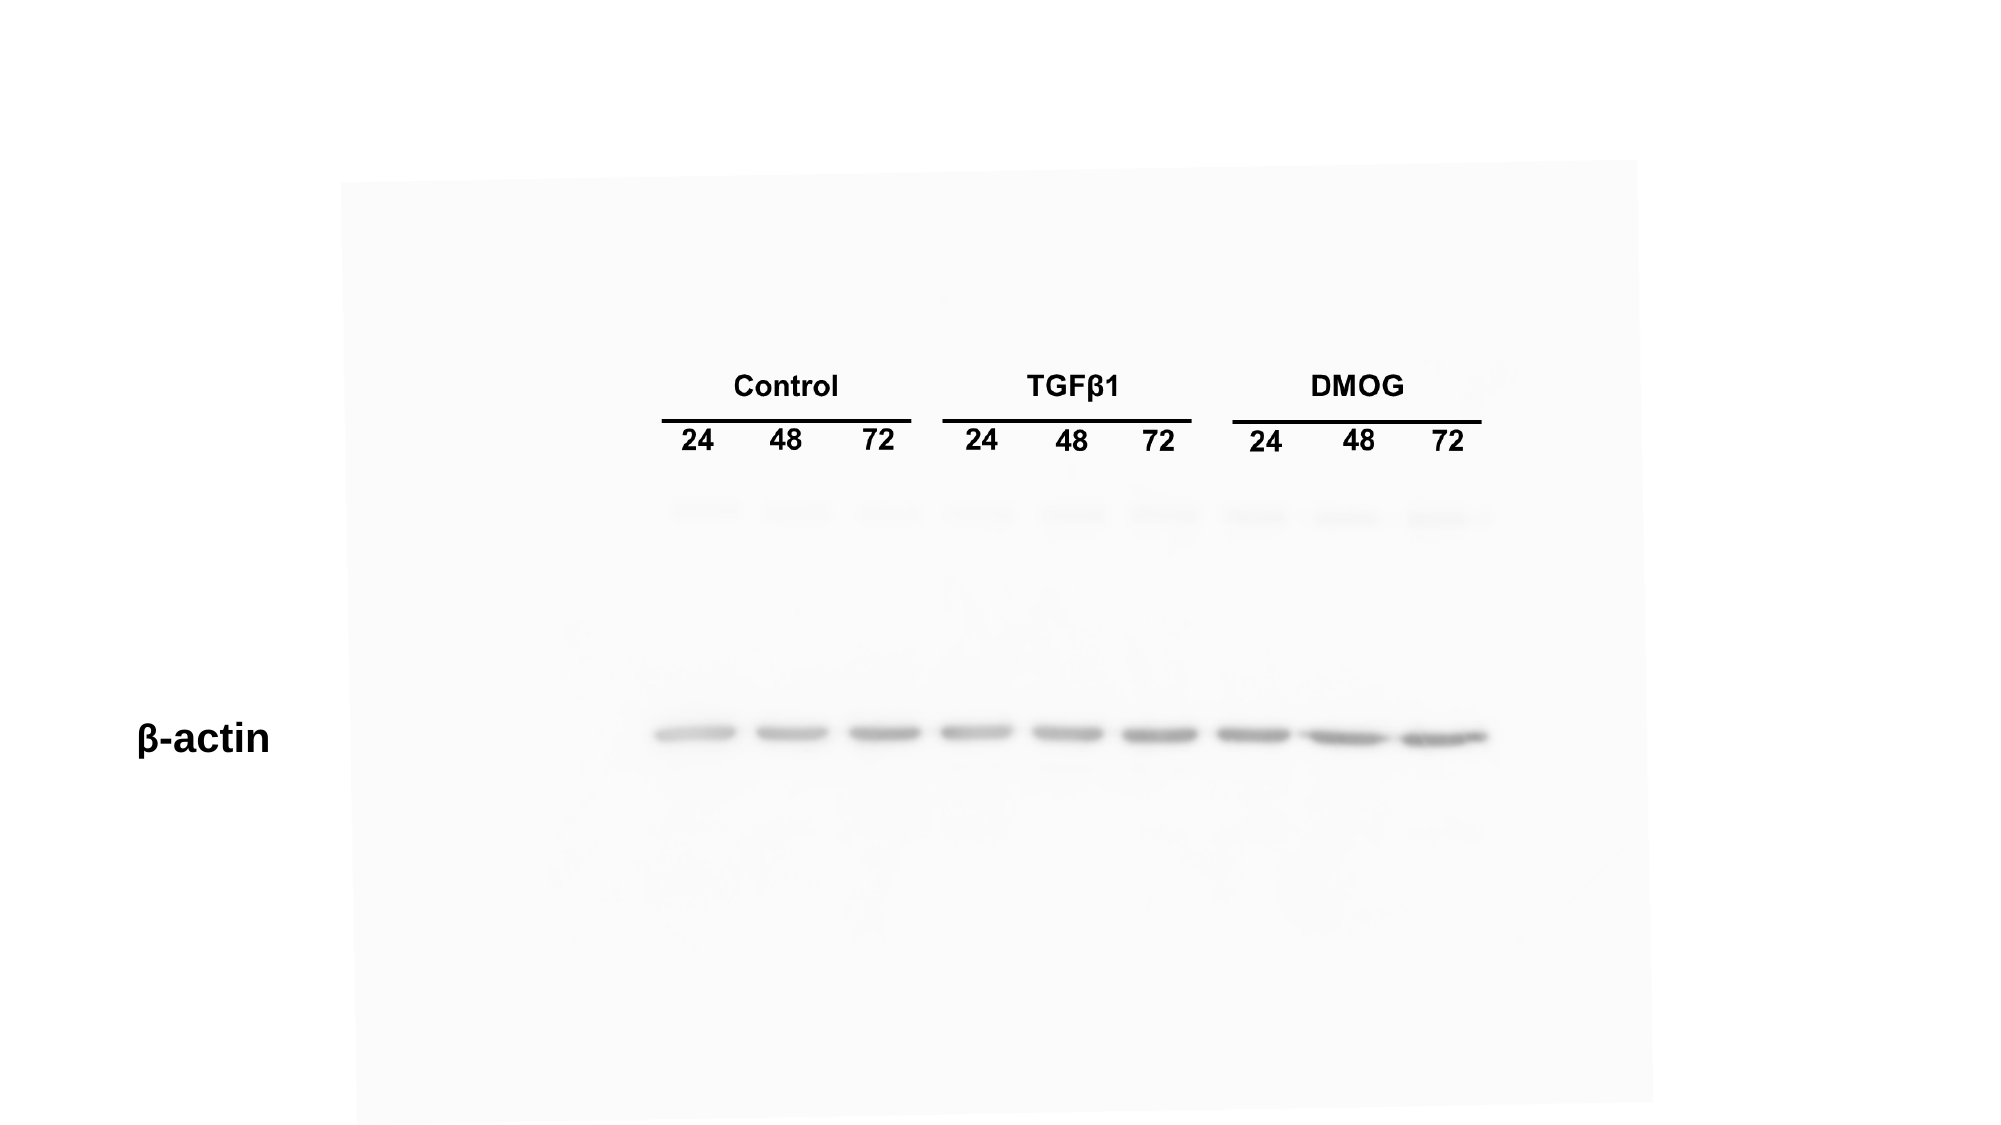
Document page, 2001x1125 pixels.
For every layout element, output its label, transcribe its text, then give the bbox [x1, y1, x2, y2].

text_box β-actin [121, 703, 286, 769]
picture [342, 0, 1653, 1125]
